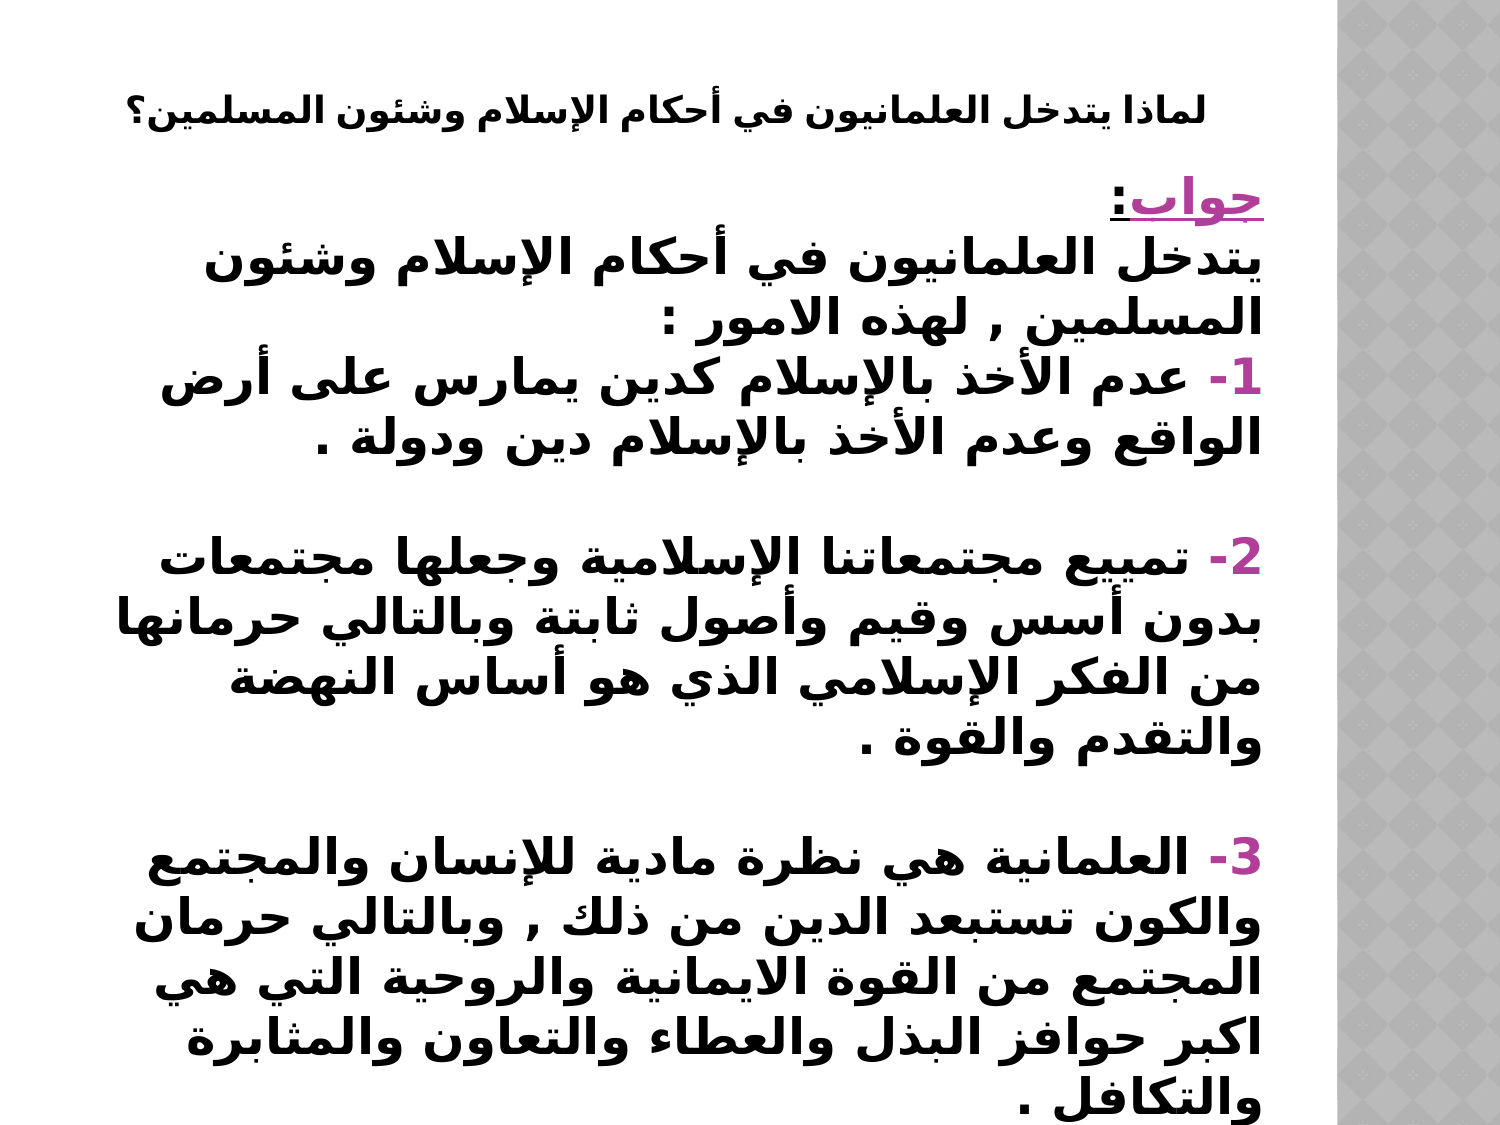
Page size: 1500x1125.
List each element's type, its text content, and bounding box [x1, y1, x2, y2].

list جواب: يتدخل العلمانيون في أحكام الإسلام وشئون المسلمين , لهذه الامور : 1- عدم الأخذ بالإسلام كدين يمارس على أرض الواقع وعدم الأخذ بالإسلام دين ودولة . 2- تمييع مجتمعاتنا الإسلامية وجعلها مجتمعات بدون أسس وقيم وأصول ثابتة وبالتالي حرمانها من الفكر الإسلامي الذي هو أساس النهضة والتقدم والقوة . 3- العلمانية هي نظرة مادية للإنسان والمجتمع والكون تستبعد الدين من ذلك , وبالتالي حرمان المجتمع من القوة الايمانية والروحية التي هي اكبر حوافز البذل والعطاء والتعاون والمثابرة والتكافل . 4- حصر الدين في المسجد وتقزيم للإسلام إن لم يكن القضاء عليه حتى لا يبقى للإنسان من وجود وهو يشاهد الكثير من الأخطاء والفساد والمآسي تحيط حوله دون أن يؤثر في ذلك ، من حيث مقاومة الظلم والتأكيد على العدل والمساواة والوقوف في وجه الفساد في الدولة والمجتمع . 5- رغبتهم بعدم الالتزام لأن الالتزام سوف يقف ضد الكثير من رغباتهم وشهواتهم غير المشروعة . [35, 117, 1325, 1125]
title لماذا يتدخل العلمانيون في أحكام الإسلام وشئون المسلمين؟ [117, 70, 1305, 117]
